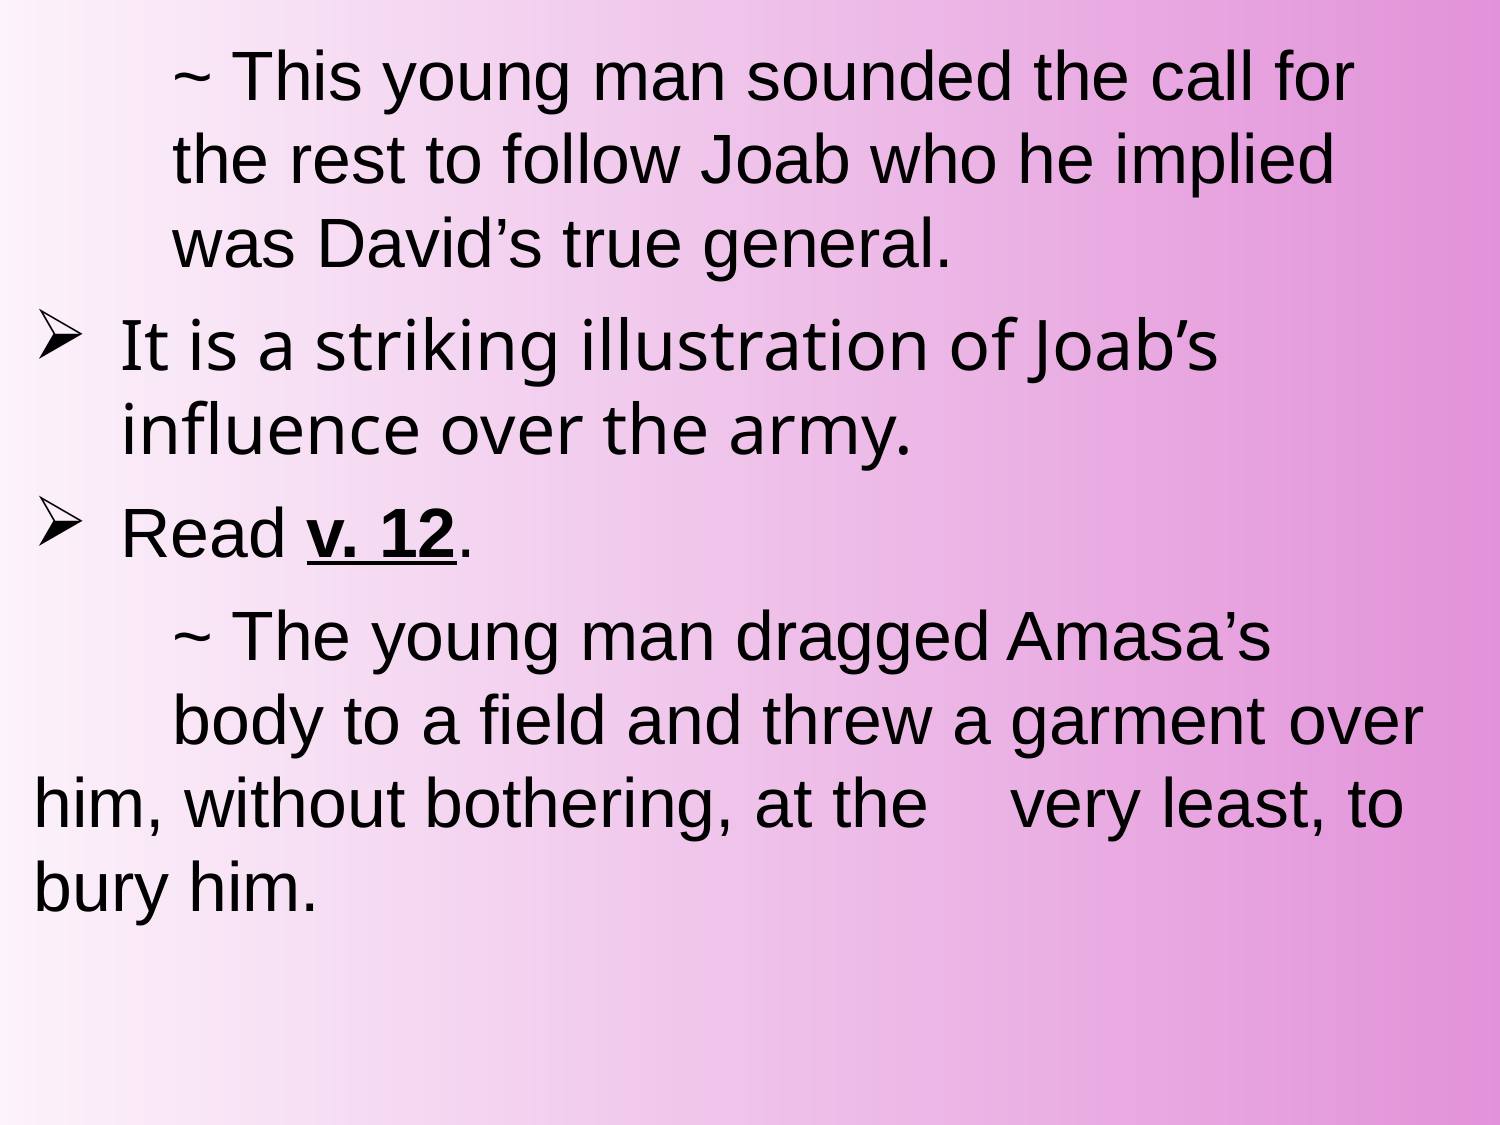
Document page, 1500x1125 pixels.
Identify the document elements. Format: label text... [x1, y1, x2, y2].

subtitle ~ This young man sounded the call for the rest to follow Joab who he implied was David’s true general. It is a striking illustration of Joab’s influence over the army. Read v. 12. ~ The young man dragged Amasa’s body to a field and threw a garment over him, without bothering, at the very least, to bury him. [18, 23, 1482, 1106]
